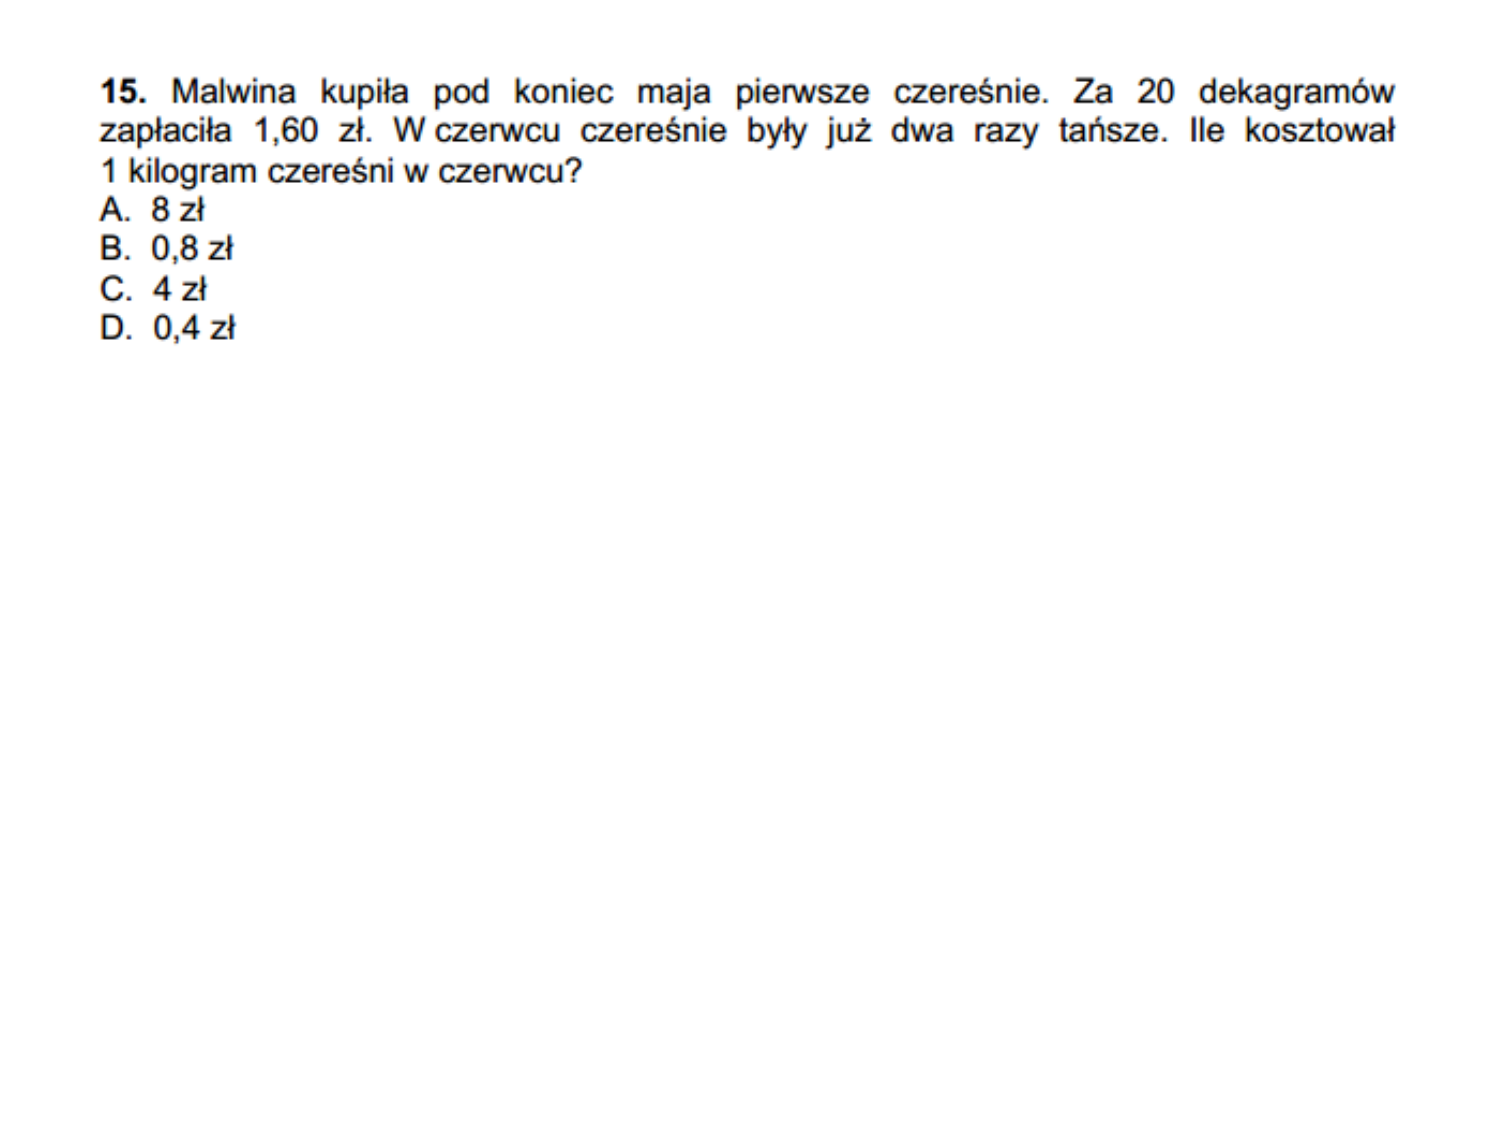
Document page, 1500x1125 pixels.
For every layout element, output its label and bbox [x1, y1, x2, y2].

picture [76, 54, 1429, 372]
